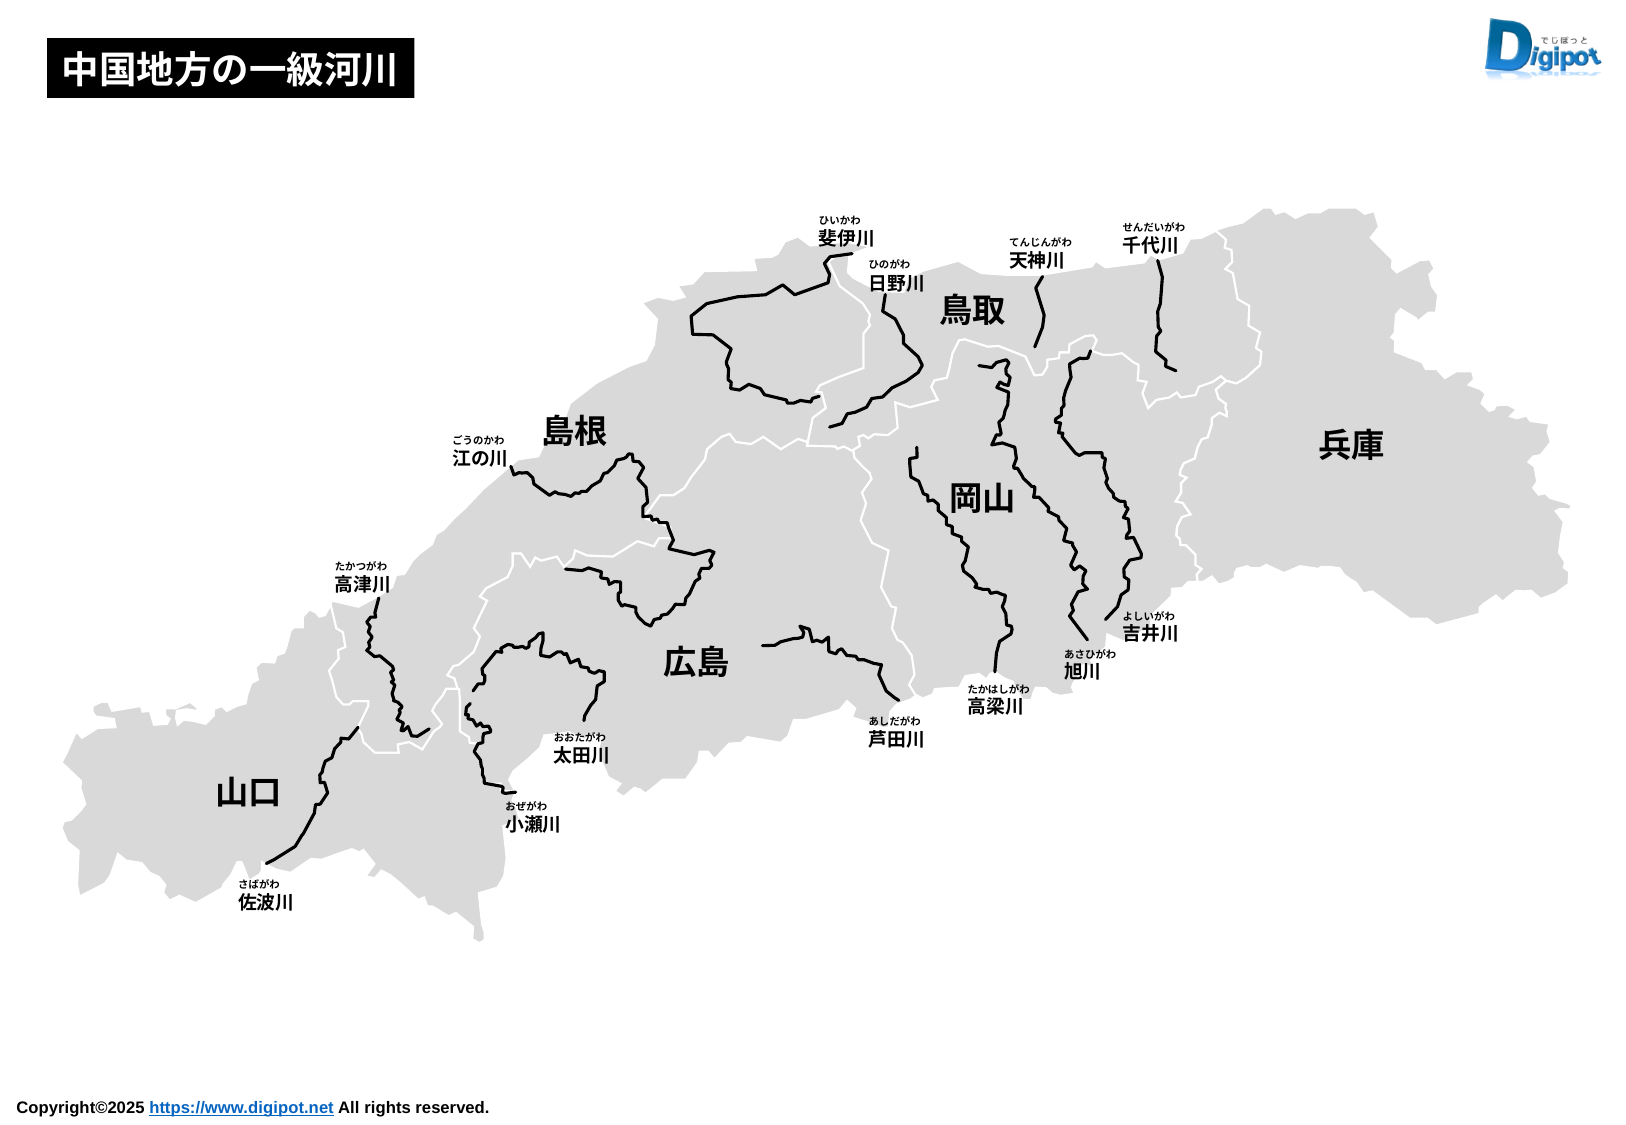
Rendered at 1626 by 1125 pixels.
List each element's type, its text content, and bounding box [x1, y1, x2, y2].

picture [1485, 18, 1602, 82]
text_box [61, 206, 1572, 944]
text_box 中国地方の一級河川 [47, 38, 415, 98]
